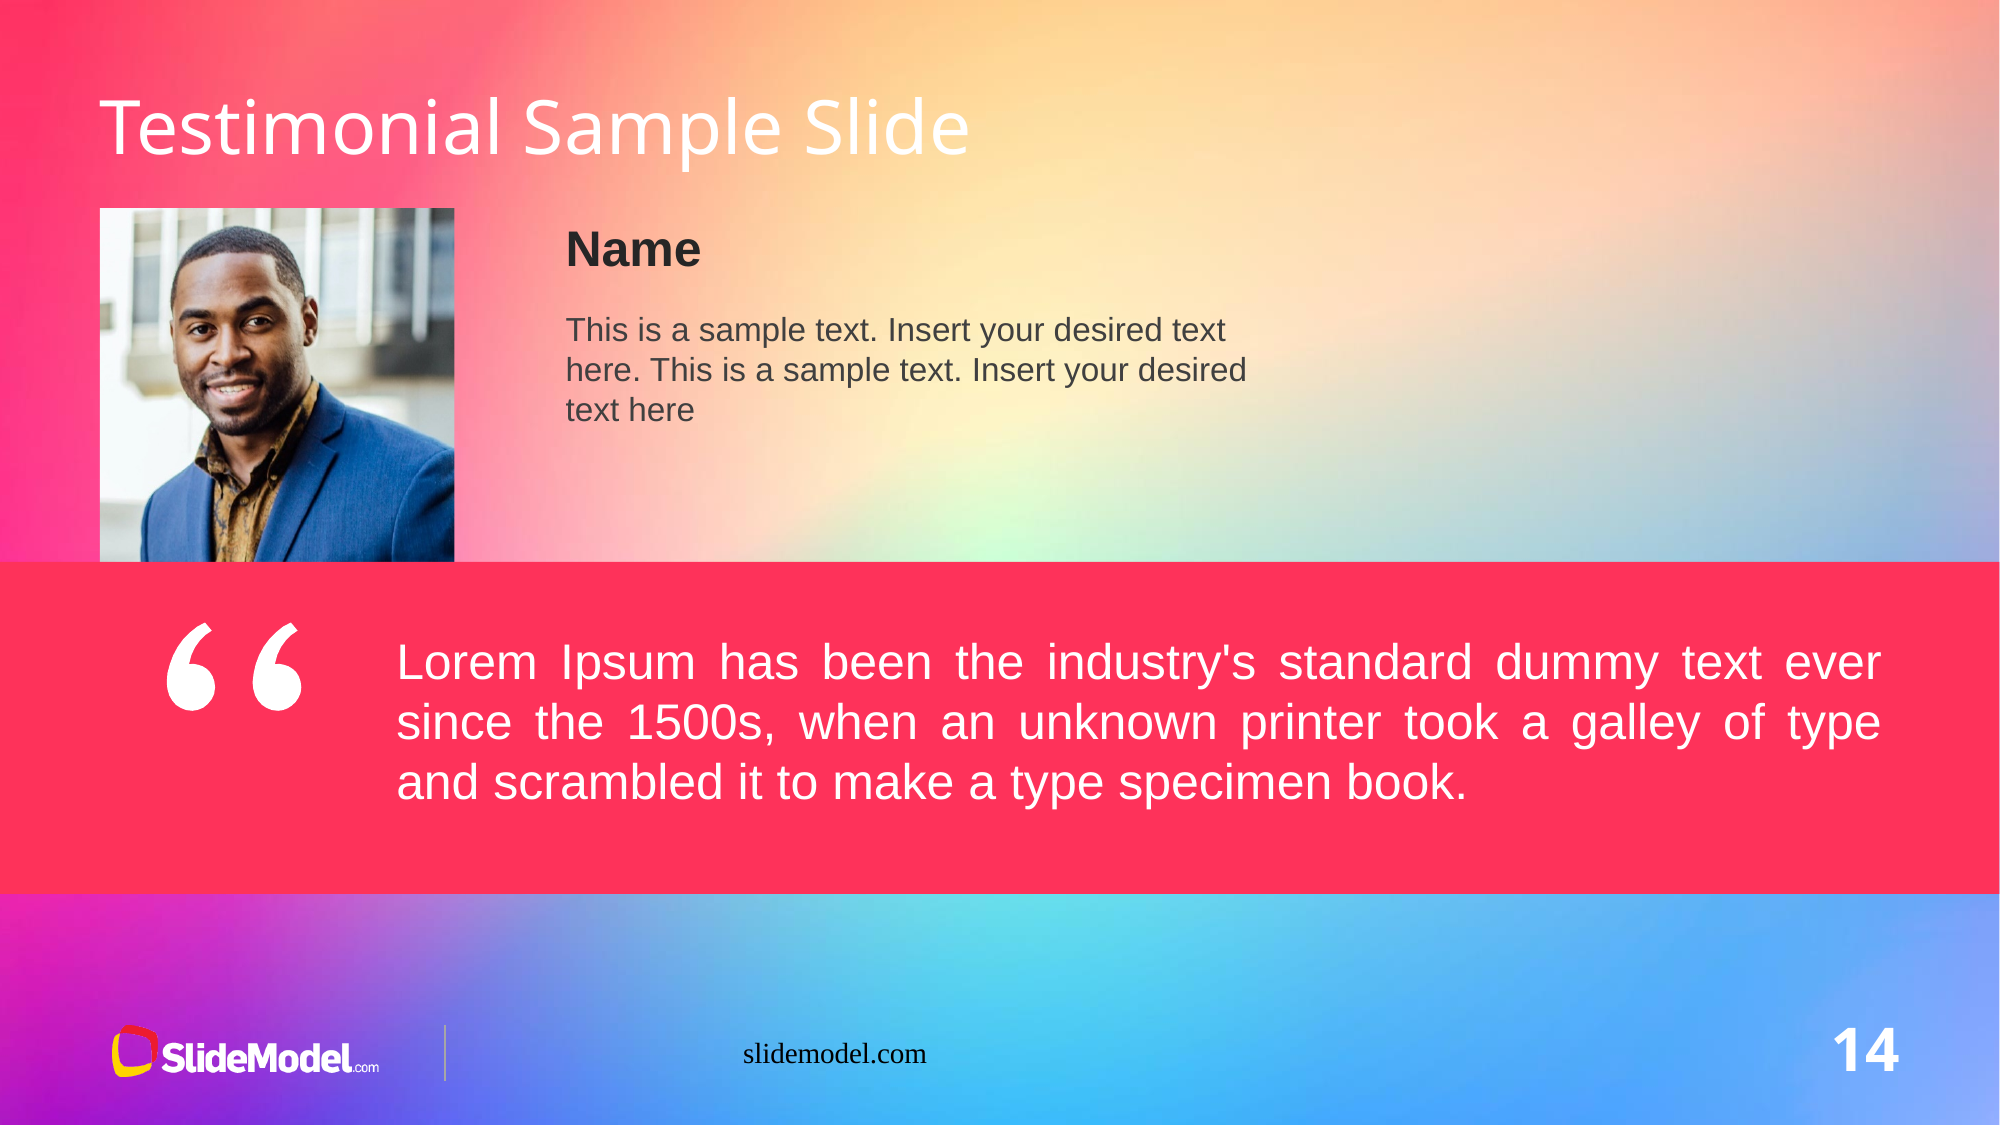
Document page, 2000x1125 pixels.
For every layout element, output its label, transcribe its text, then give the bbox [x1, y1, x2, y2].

text_box This is a sample text. Insert your desired text here. This is a sample text. Insert your desired text here [550, 300, 1295, 436]
text_box Name [550, 208, 1296, 284]
title Testimonial Sample Slide [99, 66, 1900, 183]
picture [0, 0, 2000, 563]
text_box [252, 622, 302, 711]
text_box [166, 622, 216, 711]
slide_number 14 [1432, 1022, 1900, 1083]
picture [0, 896, 2000, 1125]
text_box Lorem Ipsum has been the industry's standard dummy text ever since the 1500s, when an unknown printer took a galley of type and scrambled it to make a type specimen book. [381, 622, 1898, 818]
text_box [0, 560, 2000, 896]
footer slidemodel.com [518, 1022, 1152, 1083]
